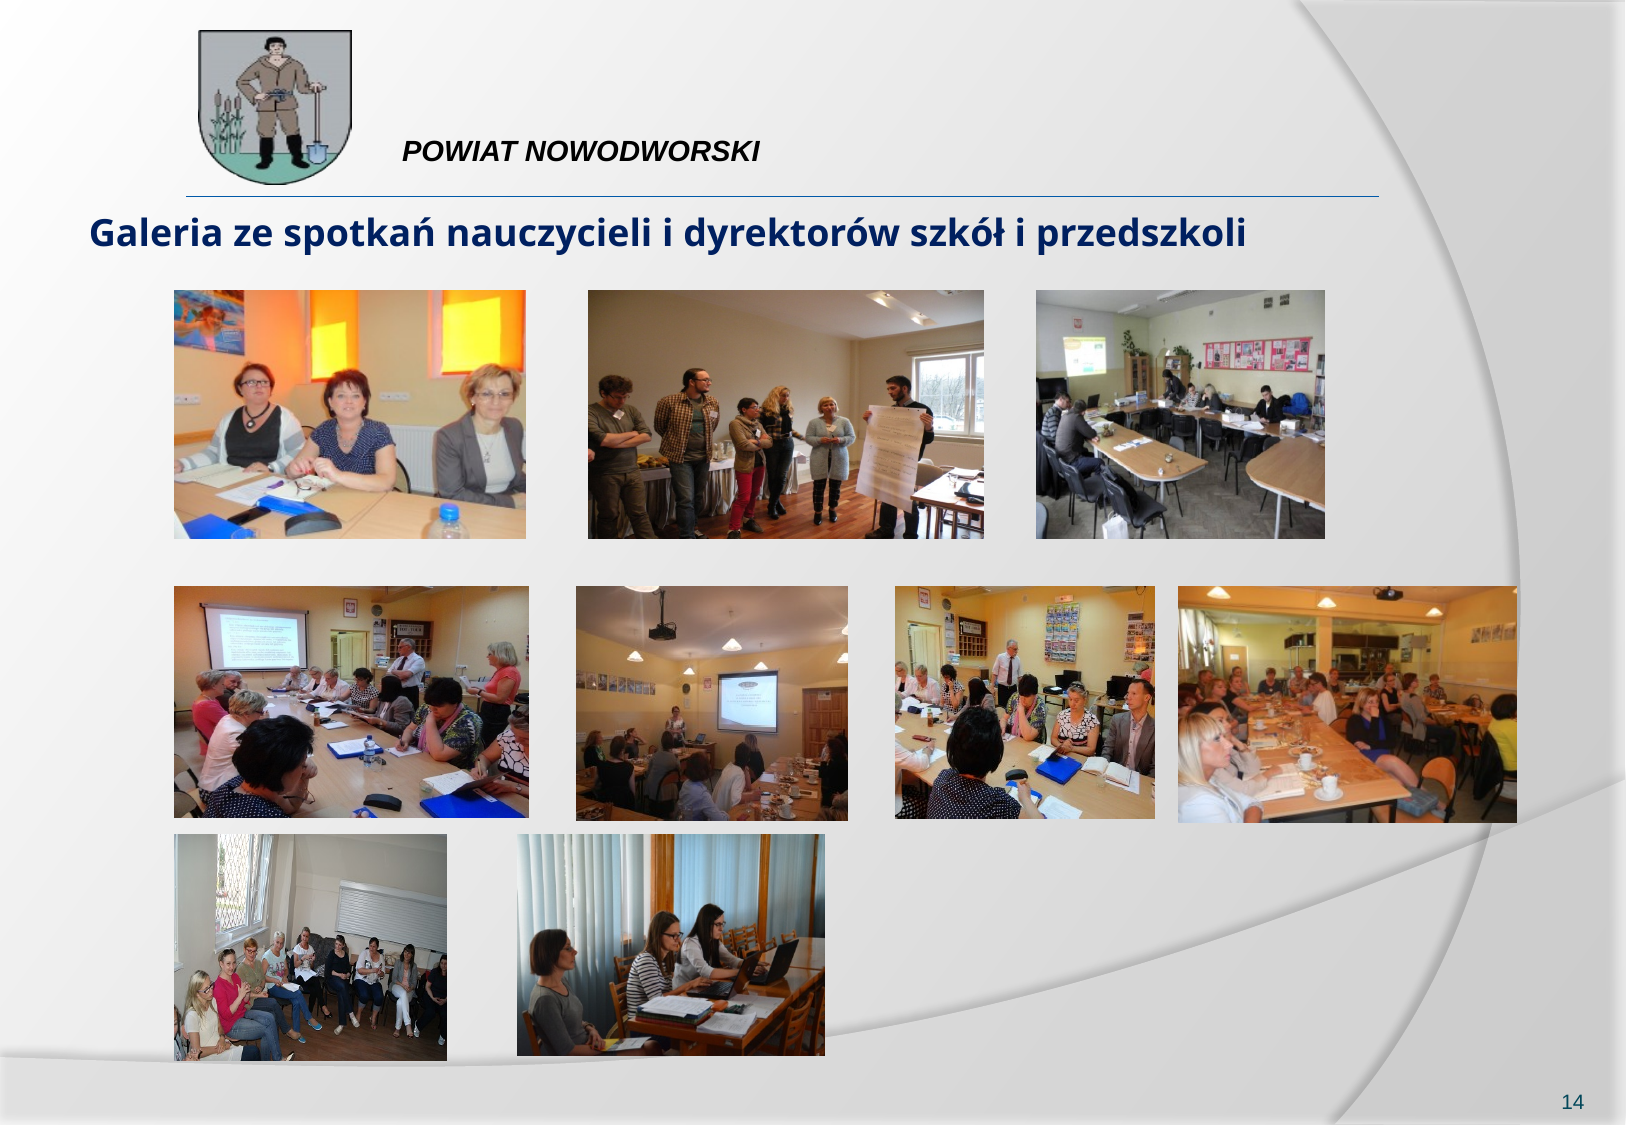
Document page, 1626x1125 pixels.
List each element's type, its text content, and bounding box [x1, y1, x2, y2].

picture [174, 833, 447, 1061]
picture [516, 833, 825, 1056]
slide_number 14 [1448, 1053, 1585, 1114]
title Galeria ze spotkań nauczycieli i dyrektorów szkół i przedszkoli [81, 196, 1409, 268]
picture [174, 585, 530, 819]
text_box POWIAT NOWODWORSKI [387, 125, 1203, 176]
picture [1036, 290, 1325, 539]
picture [587, 290, 984, 539]
picture [197, 30, 352, 185]
picture [894, 585, 1156, 819]
picture [1178, 585, 1517, 823]
picture [575, 585, 849, 822]
picture [174, 290, 527, 539]
